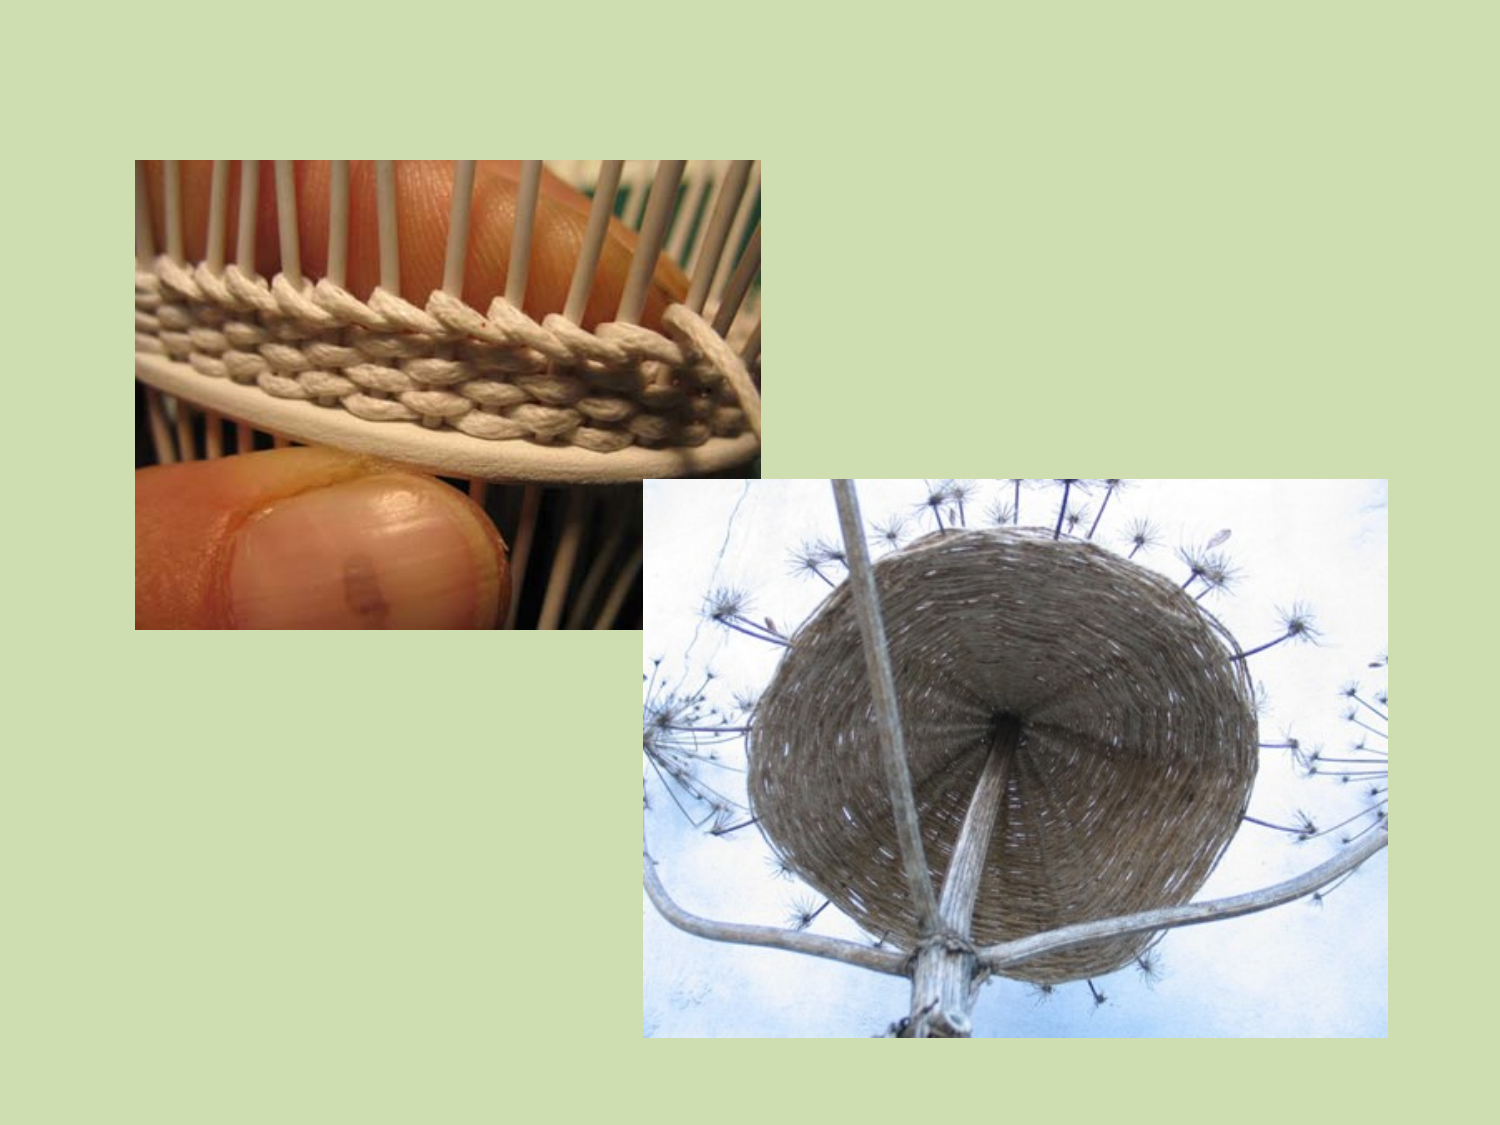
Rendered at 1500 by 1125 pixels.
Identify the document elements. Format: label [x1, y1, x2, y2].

picture [135, 160, 1389, 1039]
